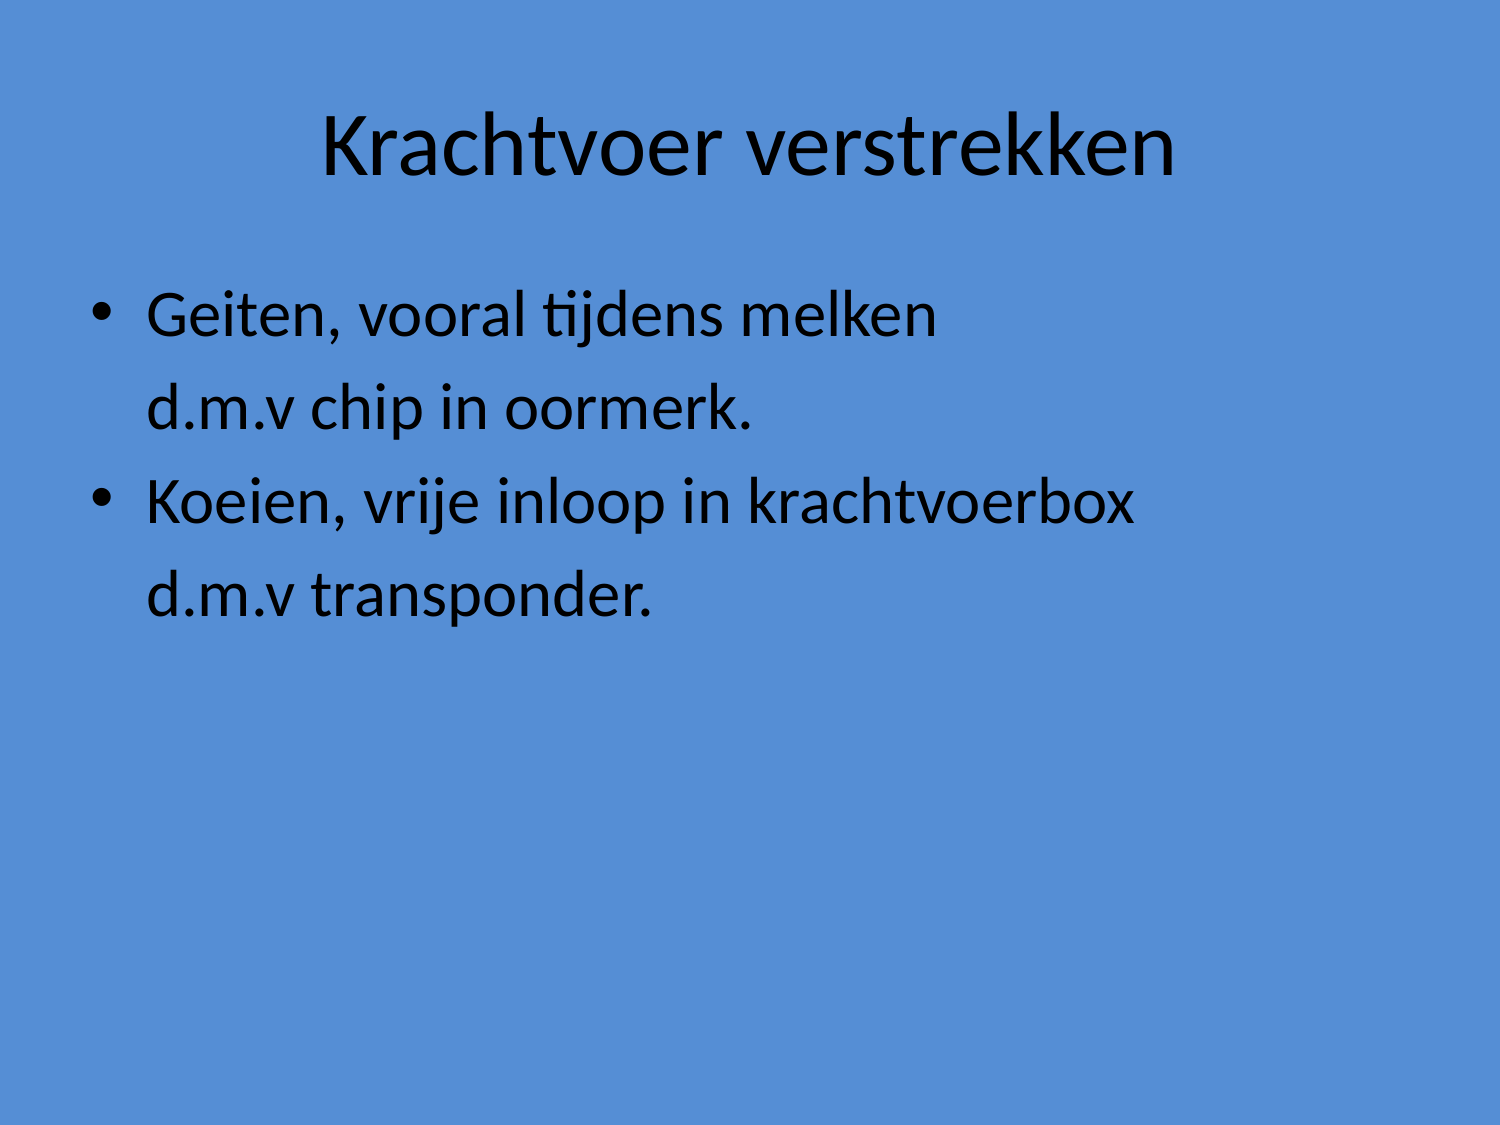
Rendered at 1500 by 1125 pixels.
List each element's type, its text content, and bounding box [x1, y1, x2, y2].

title Krachtvoer verstrekken [75, 45, 1425, 233]
list Geiten, vooral tijdens melken d.m.v chip in oormerk. Koeien, vrije inloop in krachtvoerbox d.m.v transponder. [75, 262, 1425, 1005]
